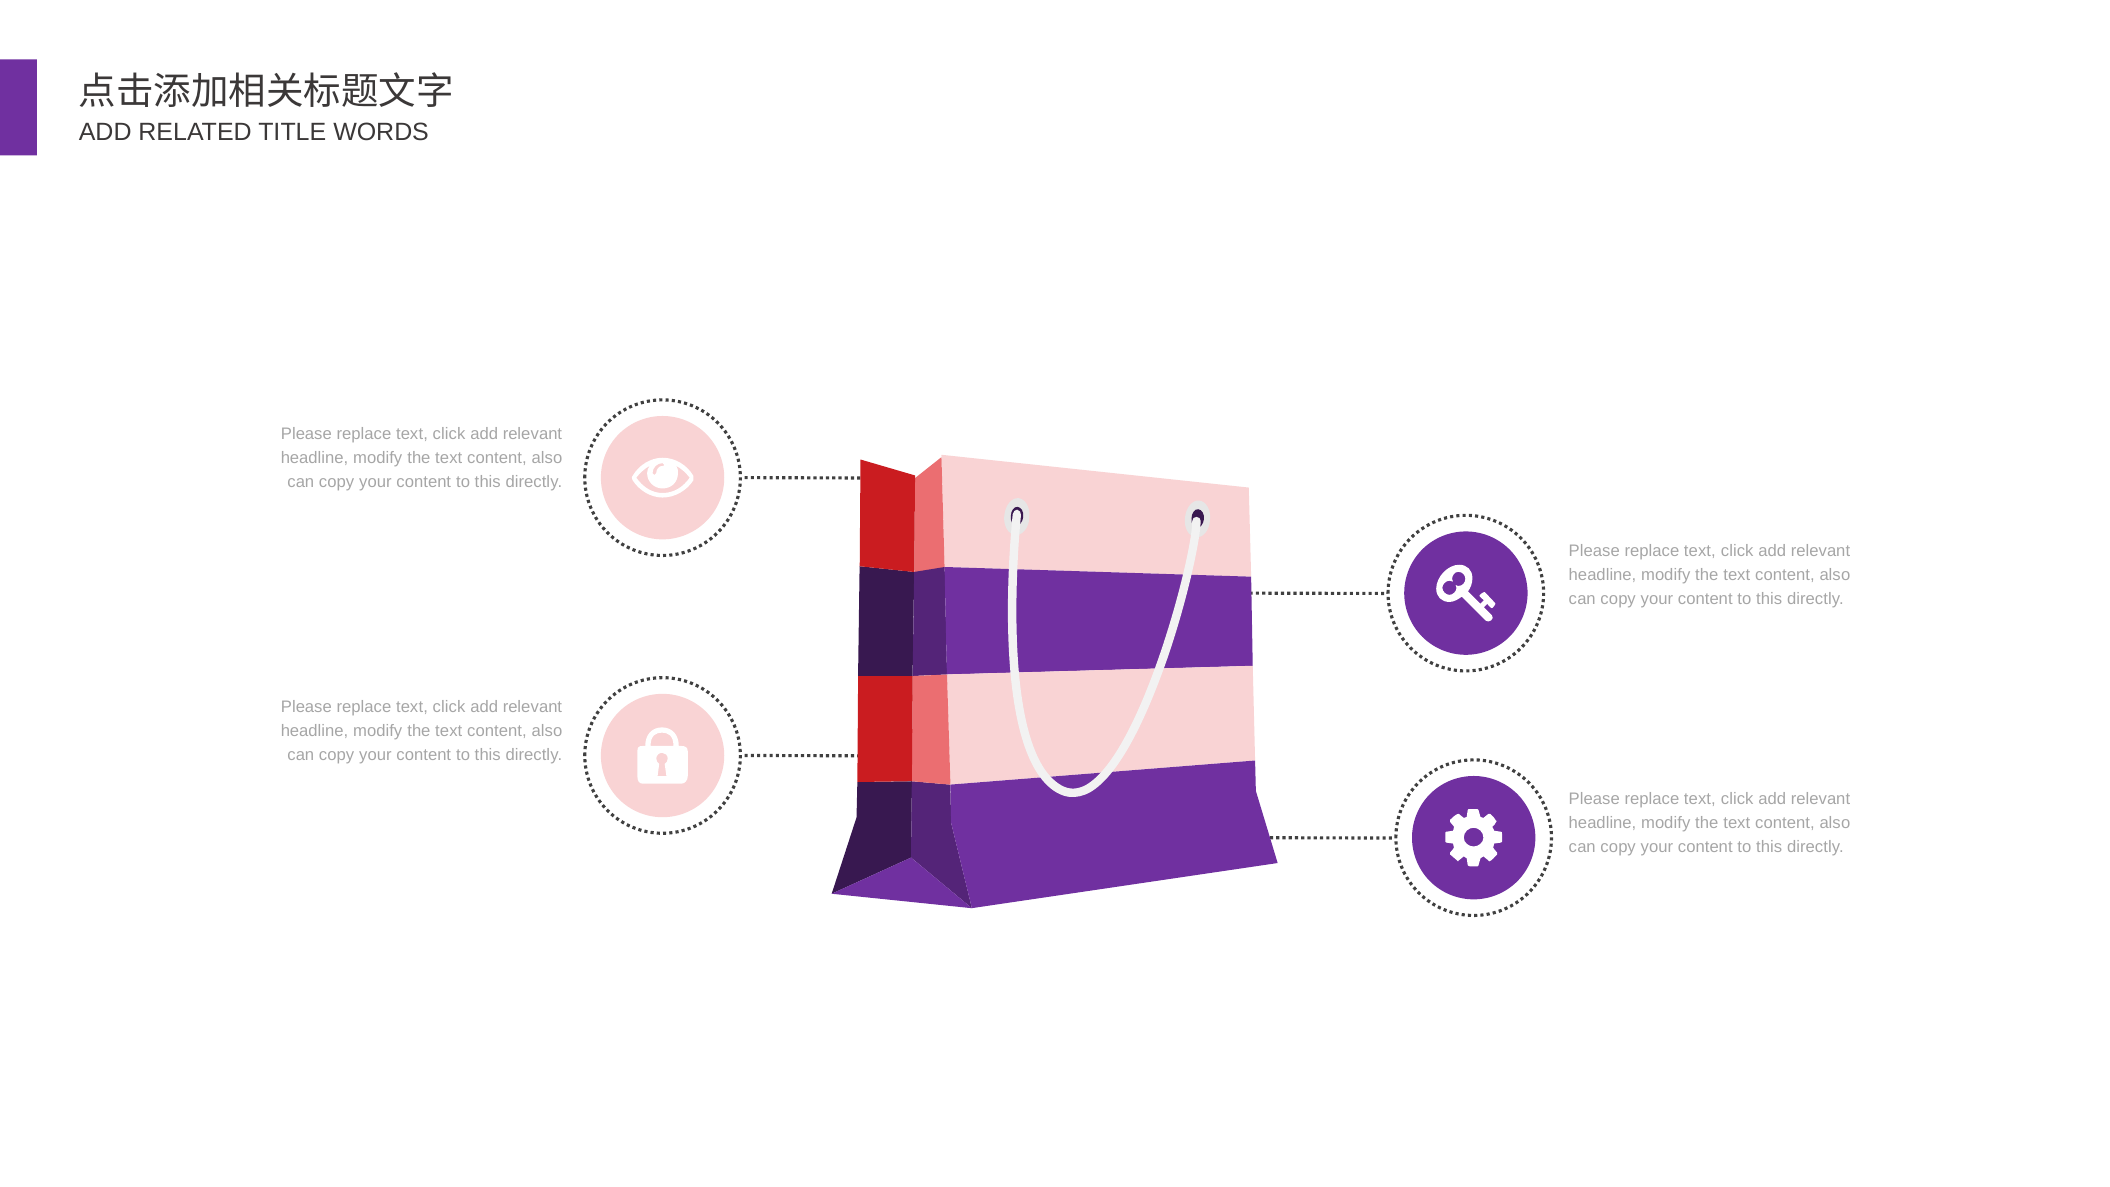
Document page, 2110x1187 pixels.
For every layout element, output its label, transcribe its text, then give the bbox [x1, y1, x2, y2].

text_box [1395, 759, 1552, 916]
text_box Please replace text, click add relevant headline, modify the text content, also can copy your content to this directly. [271, 692, 563, 764]
text_box Please replace text, click add relevant headline, modify the text content, also can copy your content to this directly. [271, 419, 563, 491]
text_box 点击添加相关标题文字 [62, 59, 470, 121]
text_box Please replace text, click add relevant headline, modify the text content, also can copy your content to this directly. [1568, 535, 1860, 608]
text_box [584, 399, 741, 556]
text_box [831, 454, 1278, 909]
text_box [584, 677, 741, 834]
text_box ADD RELATED TITLE WORDS [62, 107, 446, 154]
text_box Please replace text, click add relevant headline, modify the text content, also can copy your content to this directly. [1568, 784, 1860, 856]
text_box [1387, 515, 1544, 671]
